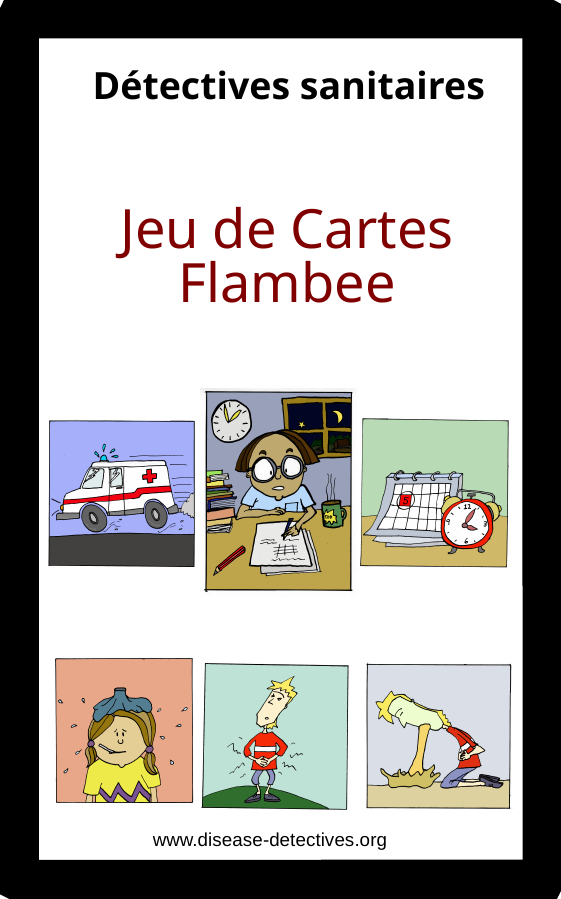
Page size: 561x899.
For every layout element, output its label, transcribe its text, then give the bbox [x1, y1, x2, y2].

text_box Jeu de Cartes Flambee [65, 188, 509, 313]
text_box www.disease-detectives.org [35, 821, 525, 858]
picture [360, 418, 509, 568]
text_box [18, 17, 544, 881]
picture [47, 419, 196, 568]
picture [54, 656, 195, 804]
picture [199, 388, 357, 598]
picture [200, 661, 350, 810]
picture [365, 661, 514, 810]
